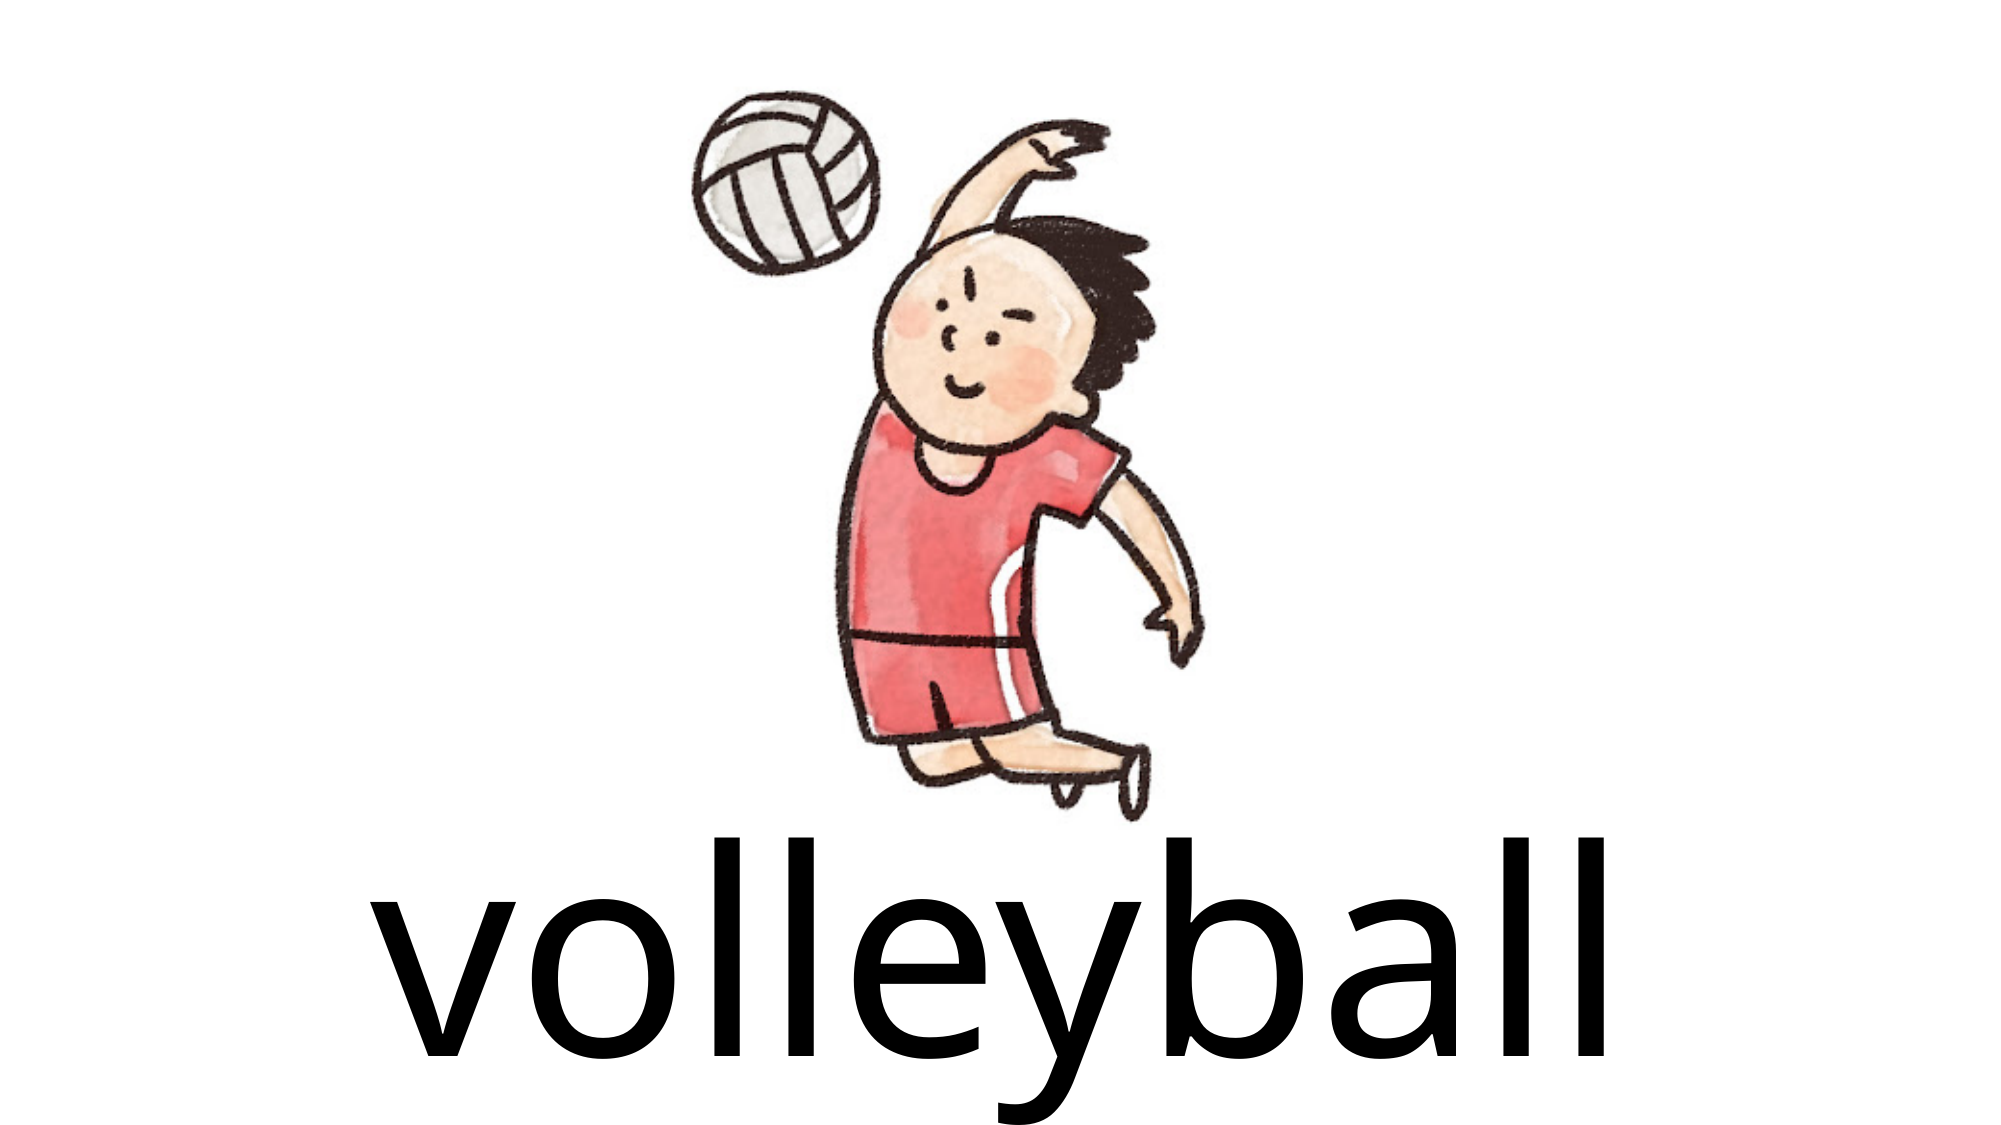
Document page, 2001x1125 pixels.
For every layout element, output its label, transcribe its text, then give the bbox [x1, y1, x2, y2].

text_box volleyball [355, 761, 1645, 1122]
picture [673, 72, 1265, 841]
